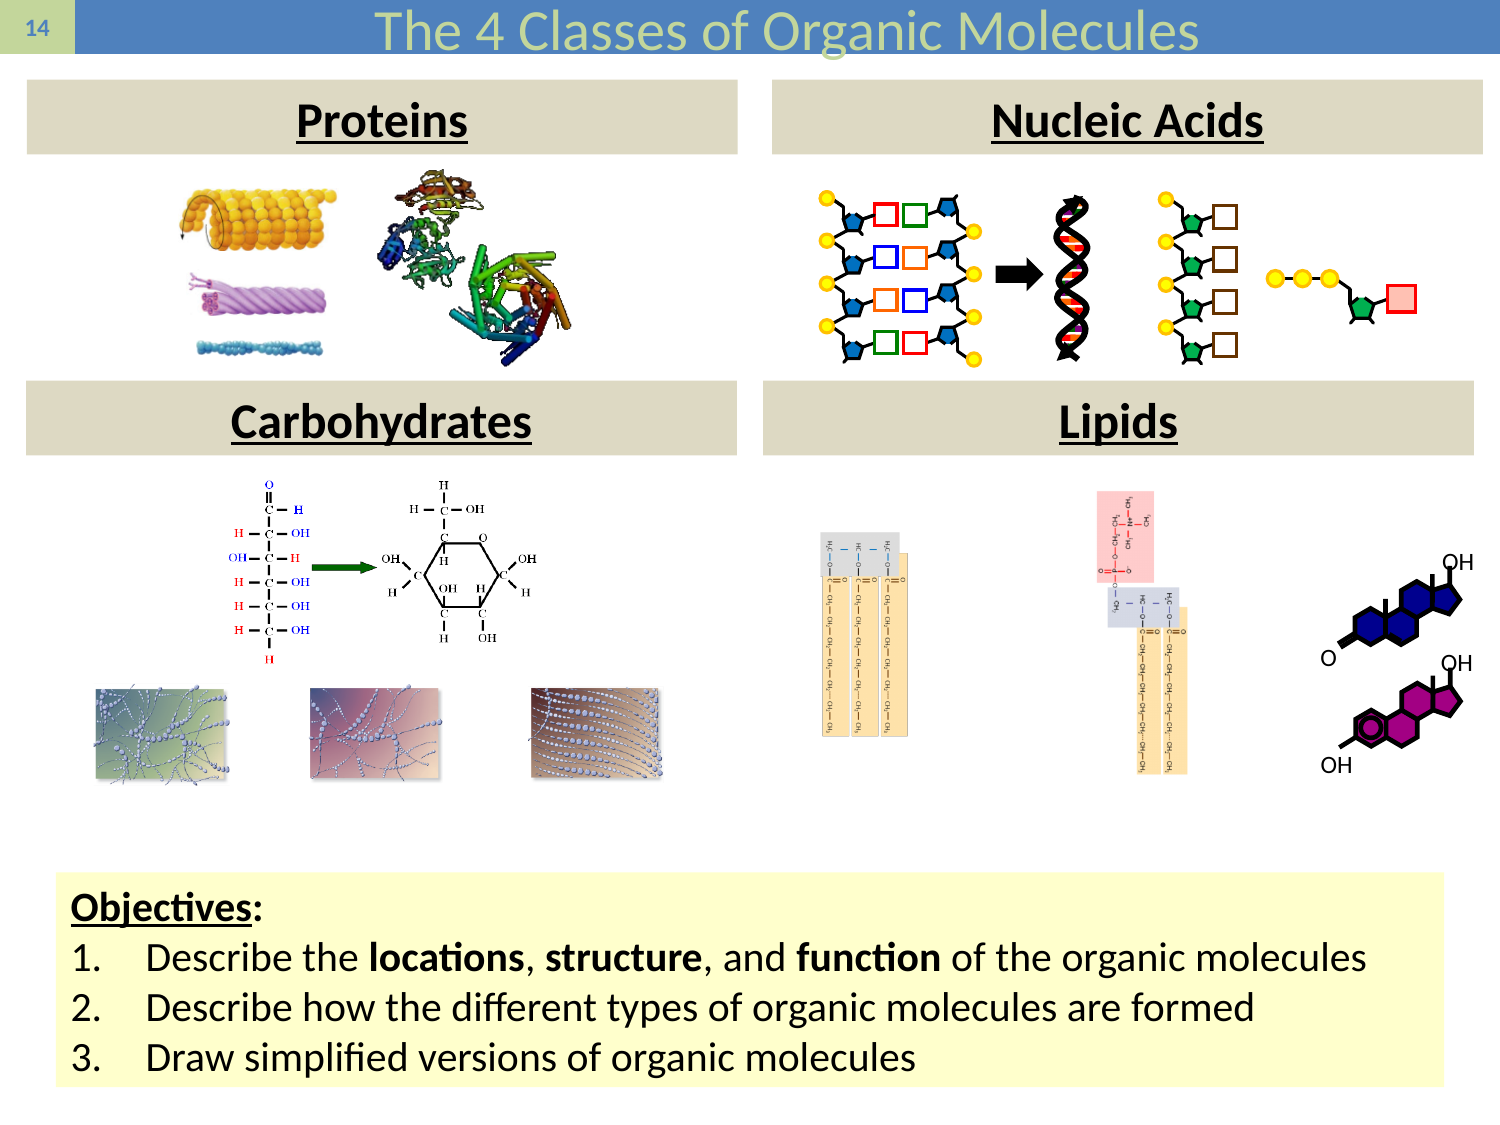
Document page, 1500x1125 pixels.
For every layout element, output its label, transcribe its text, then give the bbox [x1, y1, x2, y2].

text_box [25, 79, 1484, 786]
title The 4 Classes of Organic Molecules [75, 0, 1500, 54]
text_box Objectives: Describe the locations, structure, and function of the organic molecules Describe how the different types of organic molecules are formed Draw simplified versions of organic molecules [55, 872, 1445, 1088]
